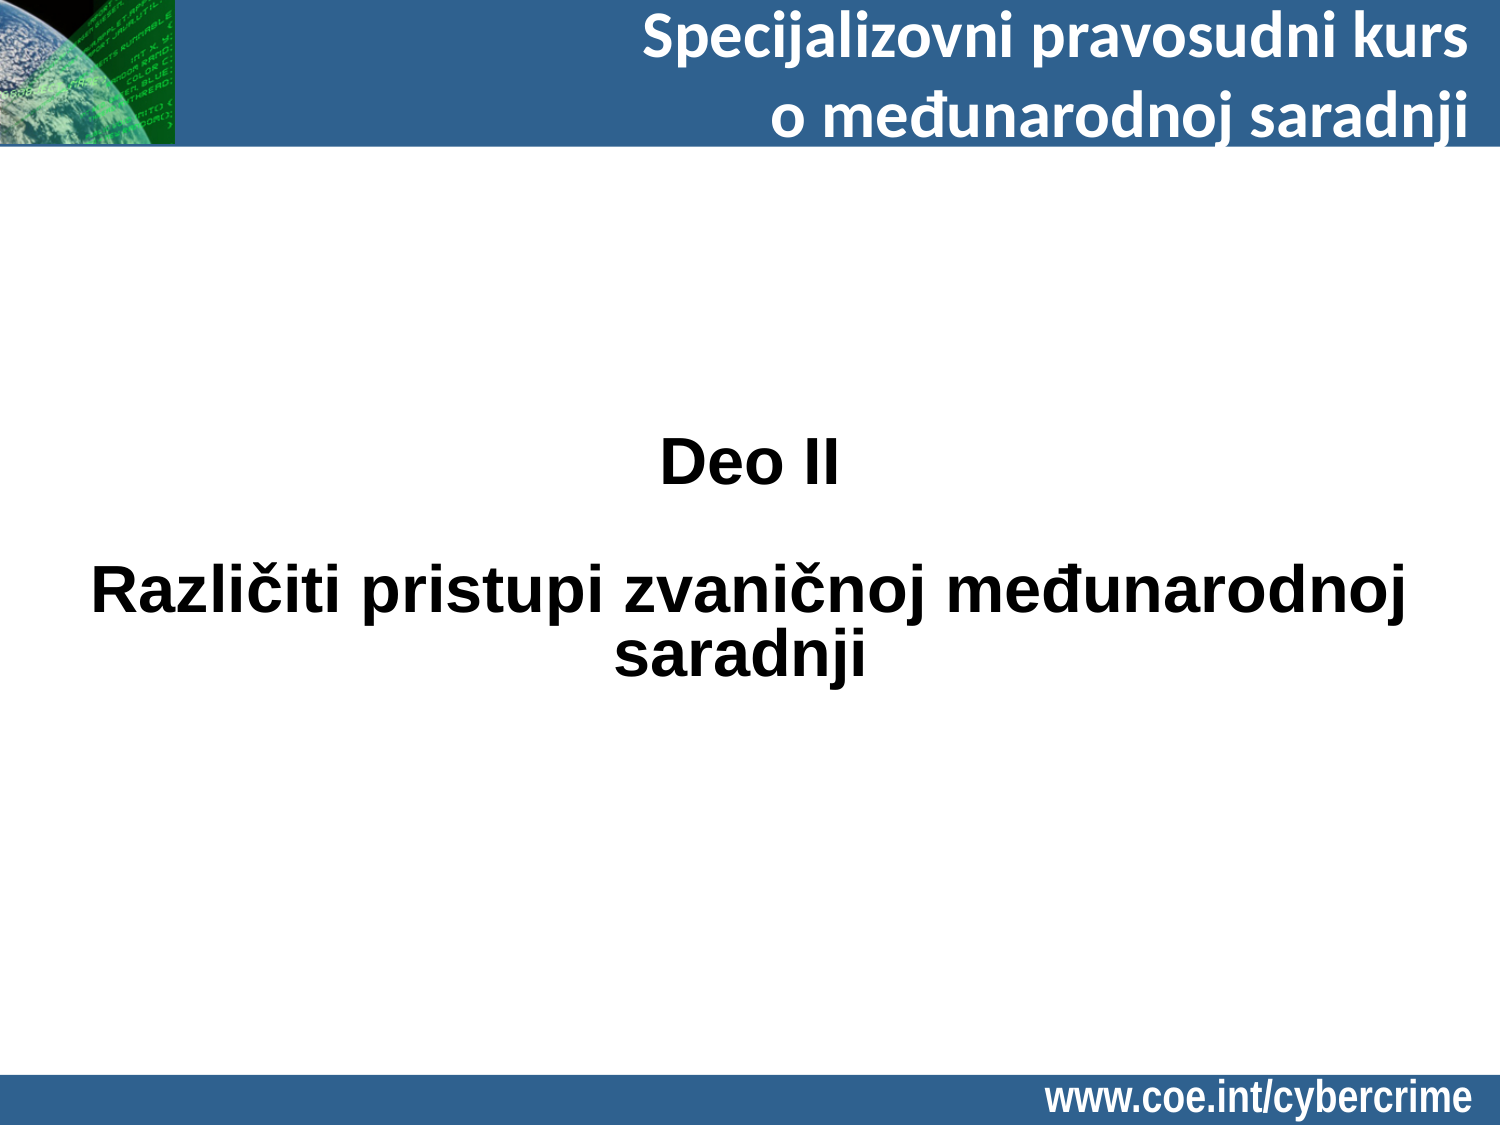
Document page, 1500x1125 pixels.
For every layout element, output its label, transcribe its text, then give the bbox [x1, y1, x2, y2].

text_box [0, 1073, 1030, 1125]
text_box Deo II Različiti pristupi zvaničnoj međunarodnoj saradnji [50, 425, 1450, 697]
picture [0, 0, 175, 144]
text_box Specijalizovni pravosudni kurs o međunarodnoj saradnji [177, 0, 1500, 149]
text_box www.coe.int/cybercrime [1030, 1059, 1500, 1125]
